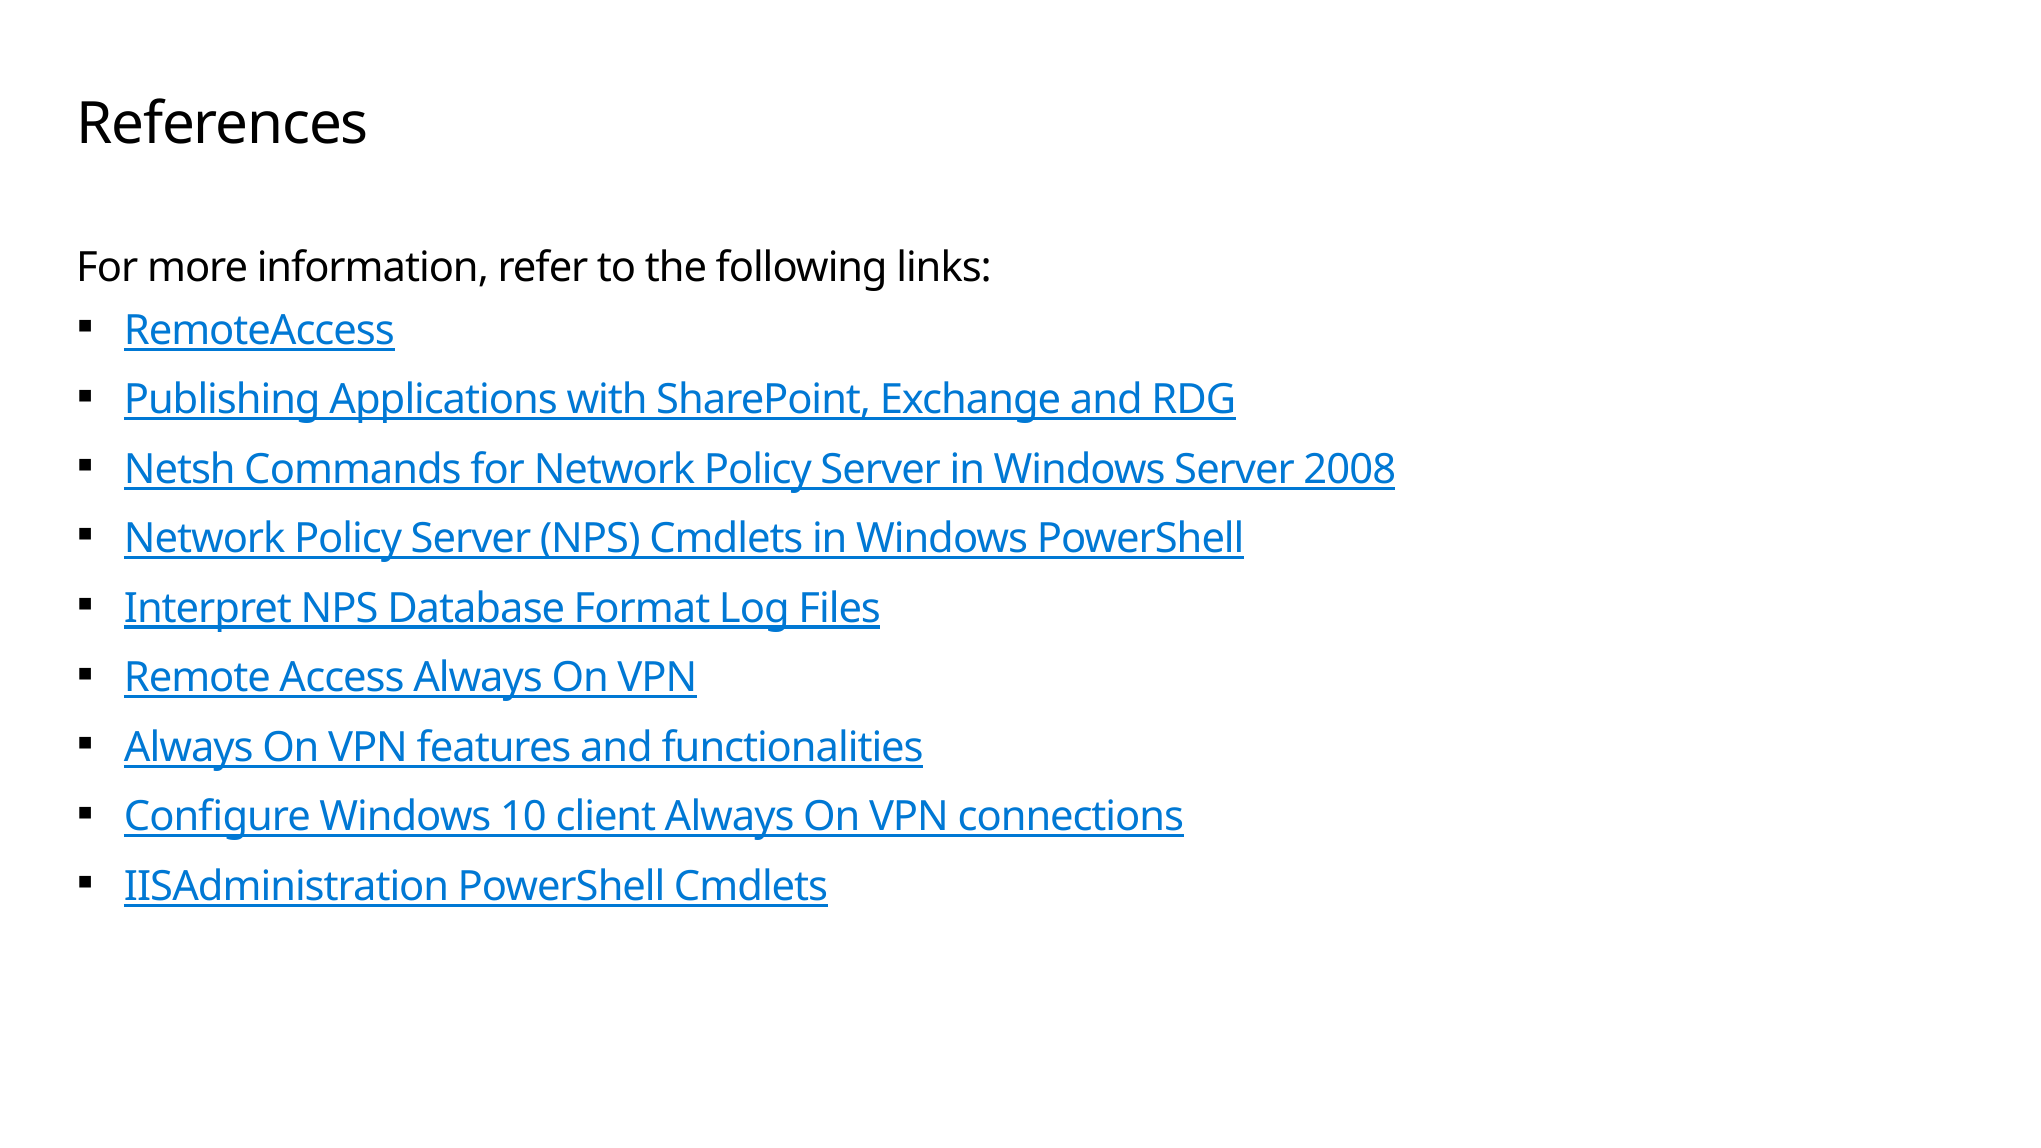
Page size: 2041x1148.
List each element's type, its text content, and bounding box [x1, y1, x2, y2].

list For more information, refer to the following links: RemoteAccess Publishing Applications with SharePoint, Exchange and RDG Netsh Commands for Network Policy Server in Windows Server 2008 Network Policy Server (NPS) Cmdlets in Windows PowerShell Interpret NPS Database Format Log Files Remote Access Always On VPN Always On VPN features and functionalities Configure Windows 10 client Always On VPN connections IISAdministration PowerShell Cmdlets [76, 240, 1970, 1074]
title References [76, 93, 1968, 161]
